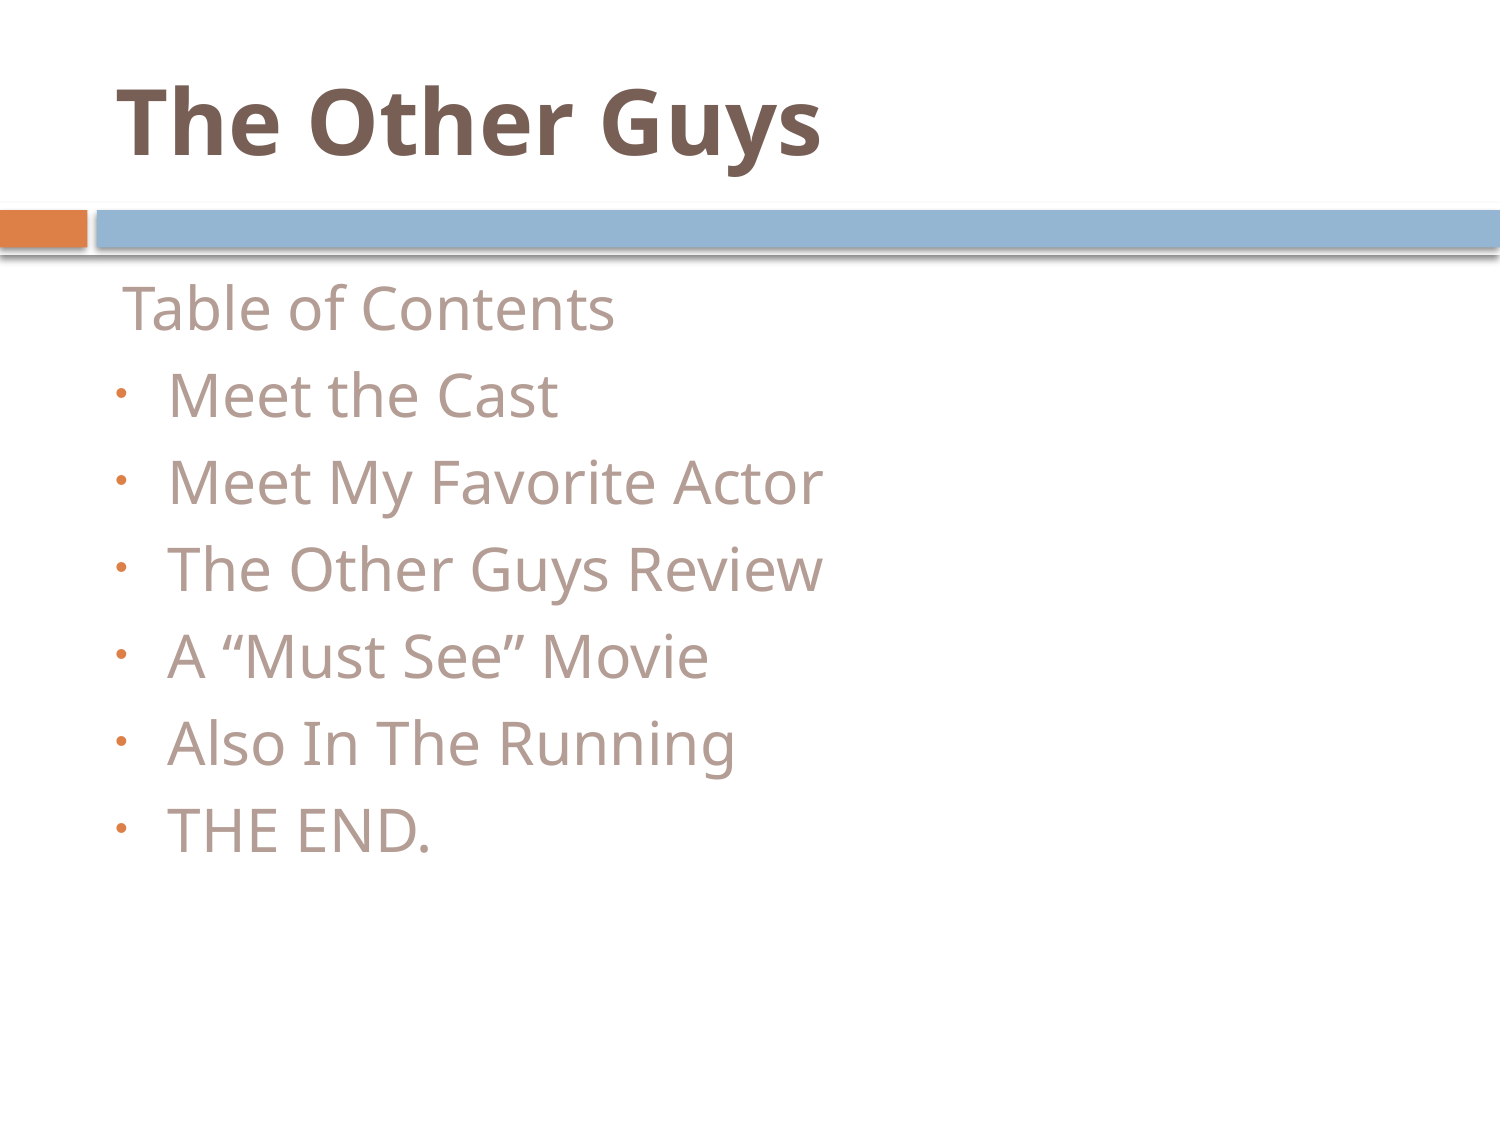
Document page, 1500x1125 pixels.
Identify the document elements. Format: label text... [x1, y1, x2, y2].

title The Other Guys [100, 37, 1438, 200]
list Table of Contents Meet the Cast Meet My Favorite Actor The Other Guys Review A “Must See” Movie Also In The Running THE END. [100, 262, 1438, 1000]
